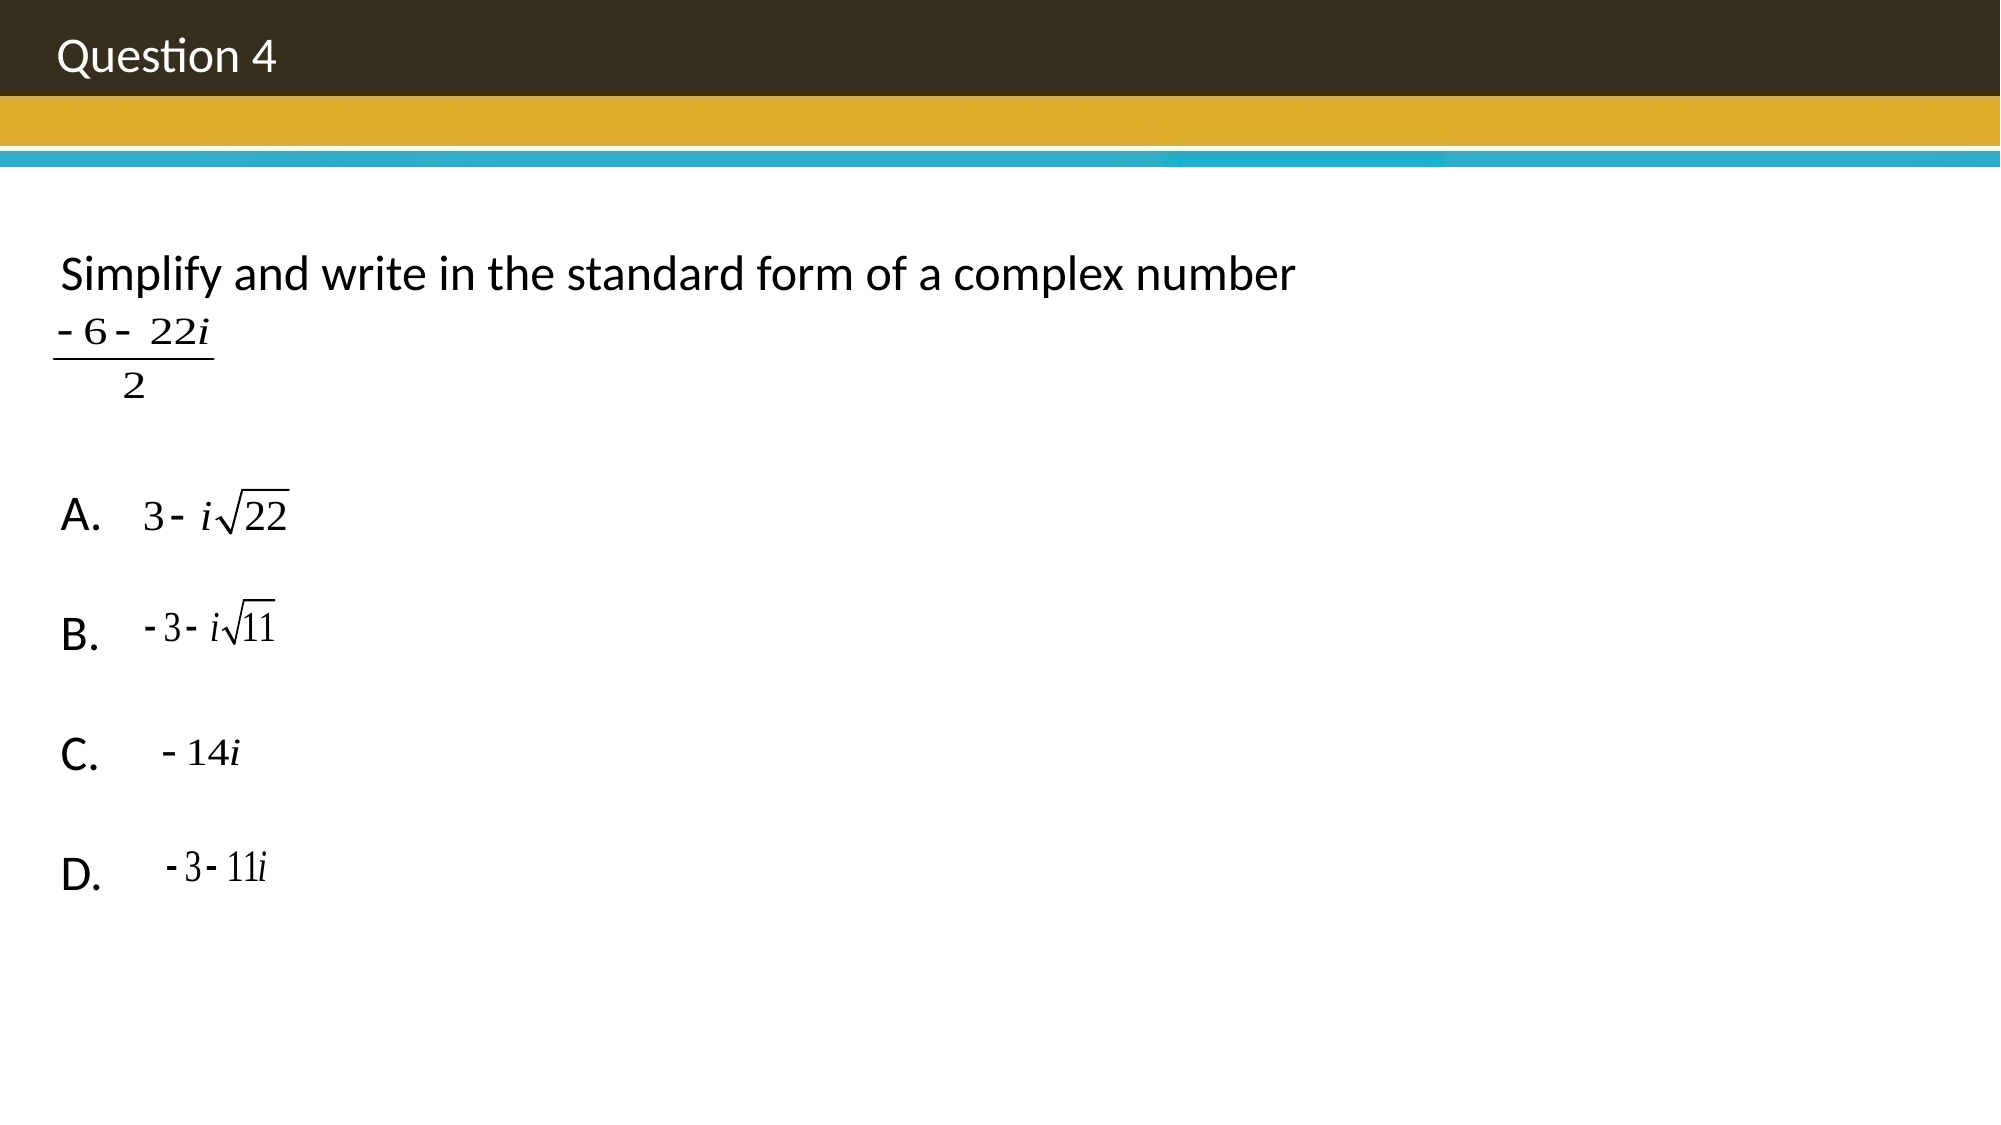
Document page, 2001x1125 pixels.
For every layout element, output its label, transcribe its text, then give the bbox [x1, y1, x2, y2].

text_box Simplify and write in the standard form of a complex number A. B. C. D. [45, 233, 1318, 1125]
picture [137, 480, 298, 542]
picture [160, 840, 275, 894]
picture [155, 729, 251, 775]
picture [0, 0, 2000, 167]
text_box Question 4 [41, 14, 293, 90]
picture [138, 591, 283, 652]
picture [45, 307, 223, 407]
